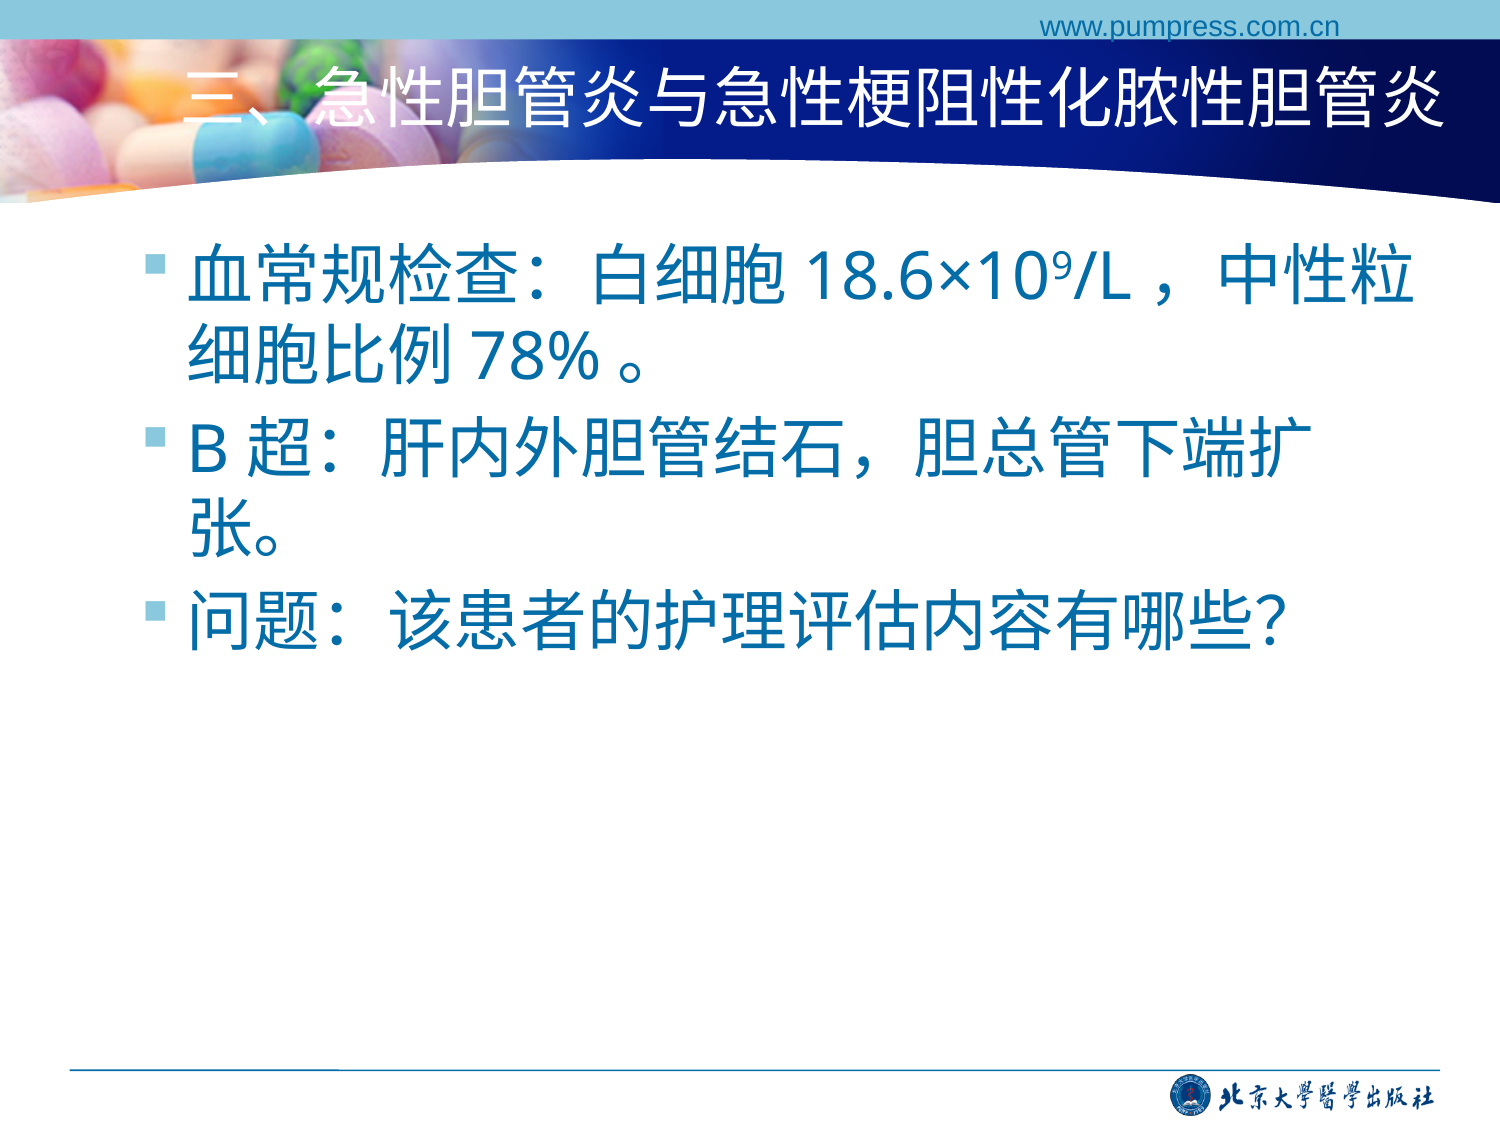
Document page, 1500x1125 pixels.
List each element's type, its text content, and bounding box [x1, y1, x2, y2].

picture [0, 40, 1500, 203]
title 三、急性胆管炎与急性梗阻性化脓性胆管炎 [137, 49, 1463, 143]
list 血常规检查：白细胞18.6×109/L，中性粒细胞比例78%。 B超：肝内外胆管结石，胆总管下端扩张。 问题：该患者的护理评估内容有哪些？ [49, 224, 1463, 1026]
slide_number www.pumpress.com.cn [1025, 0, 1463, 38]
picture [1170, 1074, 1436, 1118]
